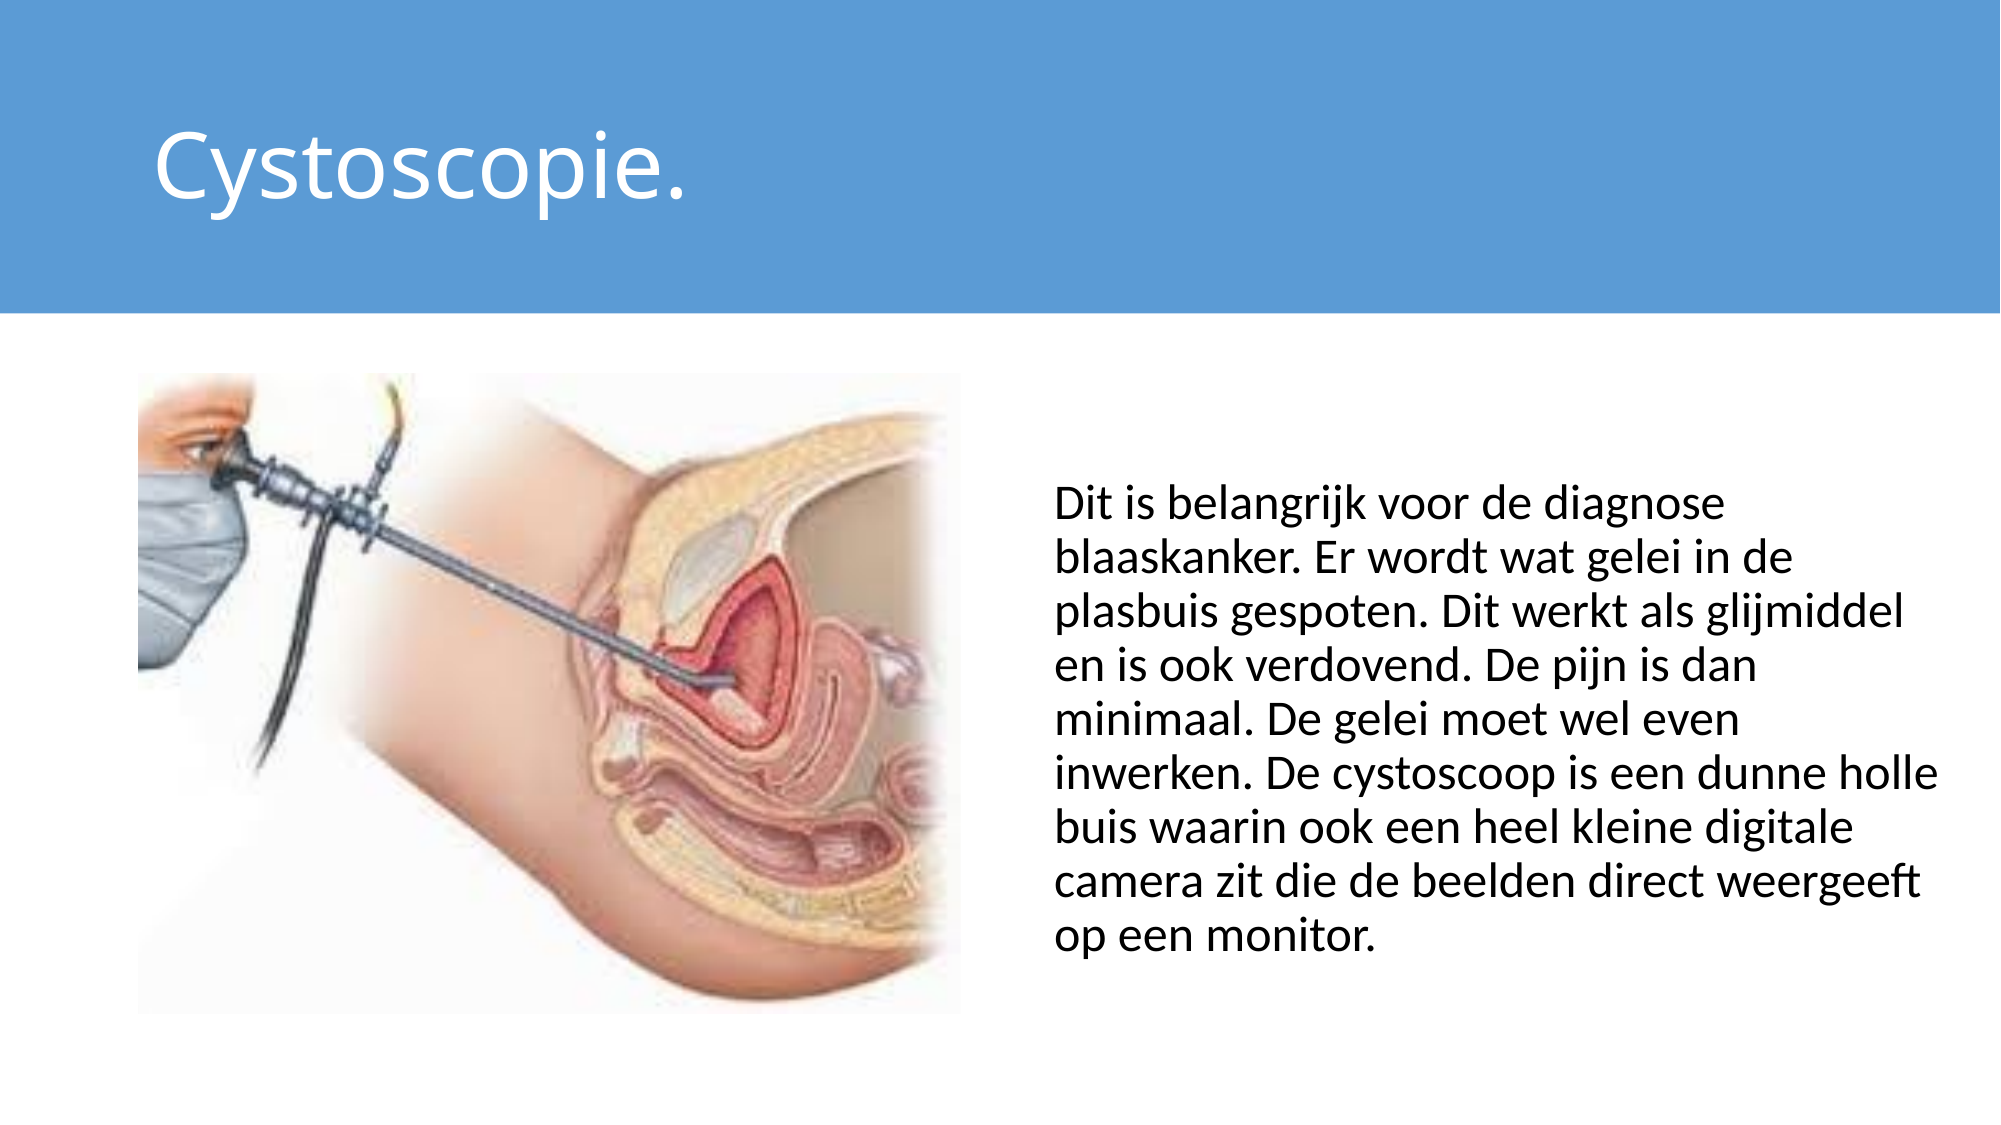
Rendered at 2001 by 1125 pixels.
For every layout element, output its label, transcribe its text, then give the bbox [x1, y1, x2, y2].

list Dit is belangrijk voor de diagnose blaaskanker. Er wordt wat gelei in de plasbuis gespoten. Dit werkt als glijmiddel en is ook verdovend. De pijn is dan minimaal. De gelei moet wel even inwerken. De cystoscoop is een dunne holle buis waarin ook een heel kleine digitale camera zit die de beelden direct weergeeft op een monitor. [1039, 313, 1964, 1125]
text_box [0, 0, 2000, 314]
title Cystoscopie. [137, 59, 1863, 278]
picture [137, 373, 961, 1014]
